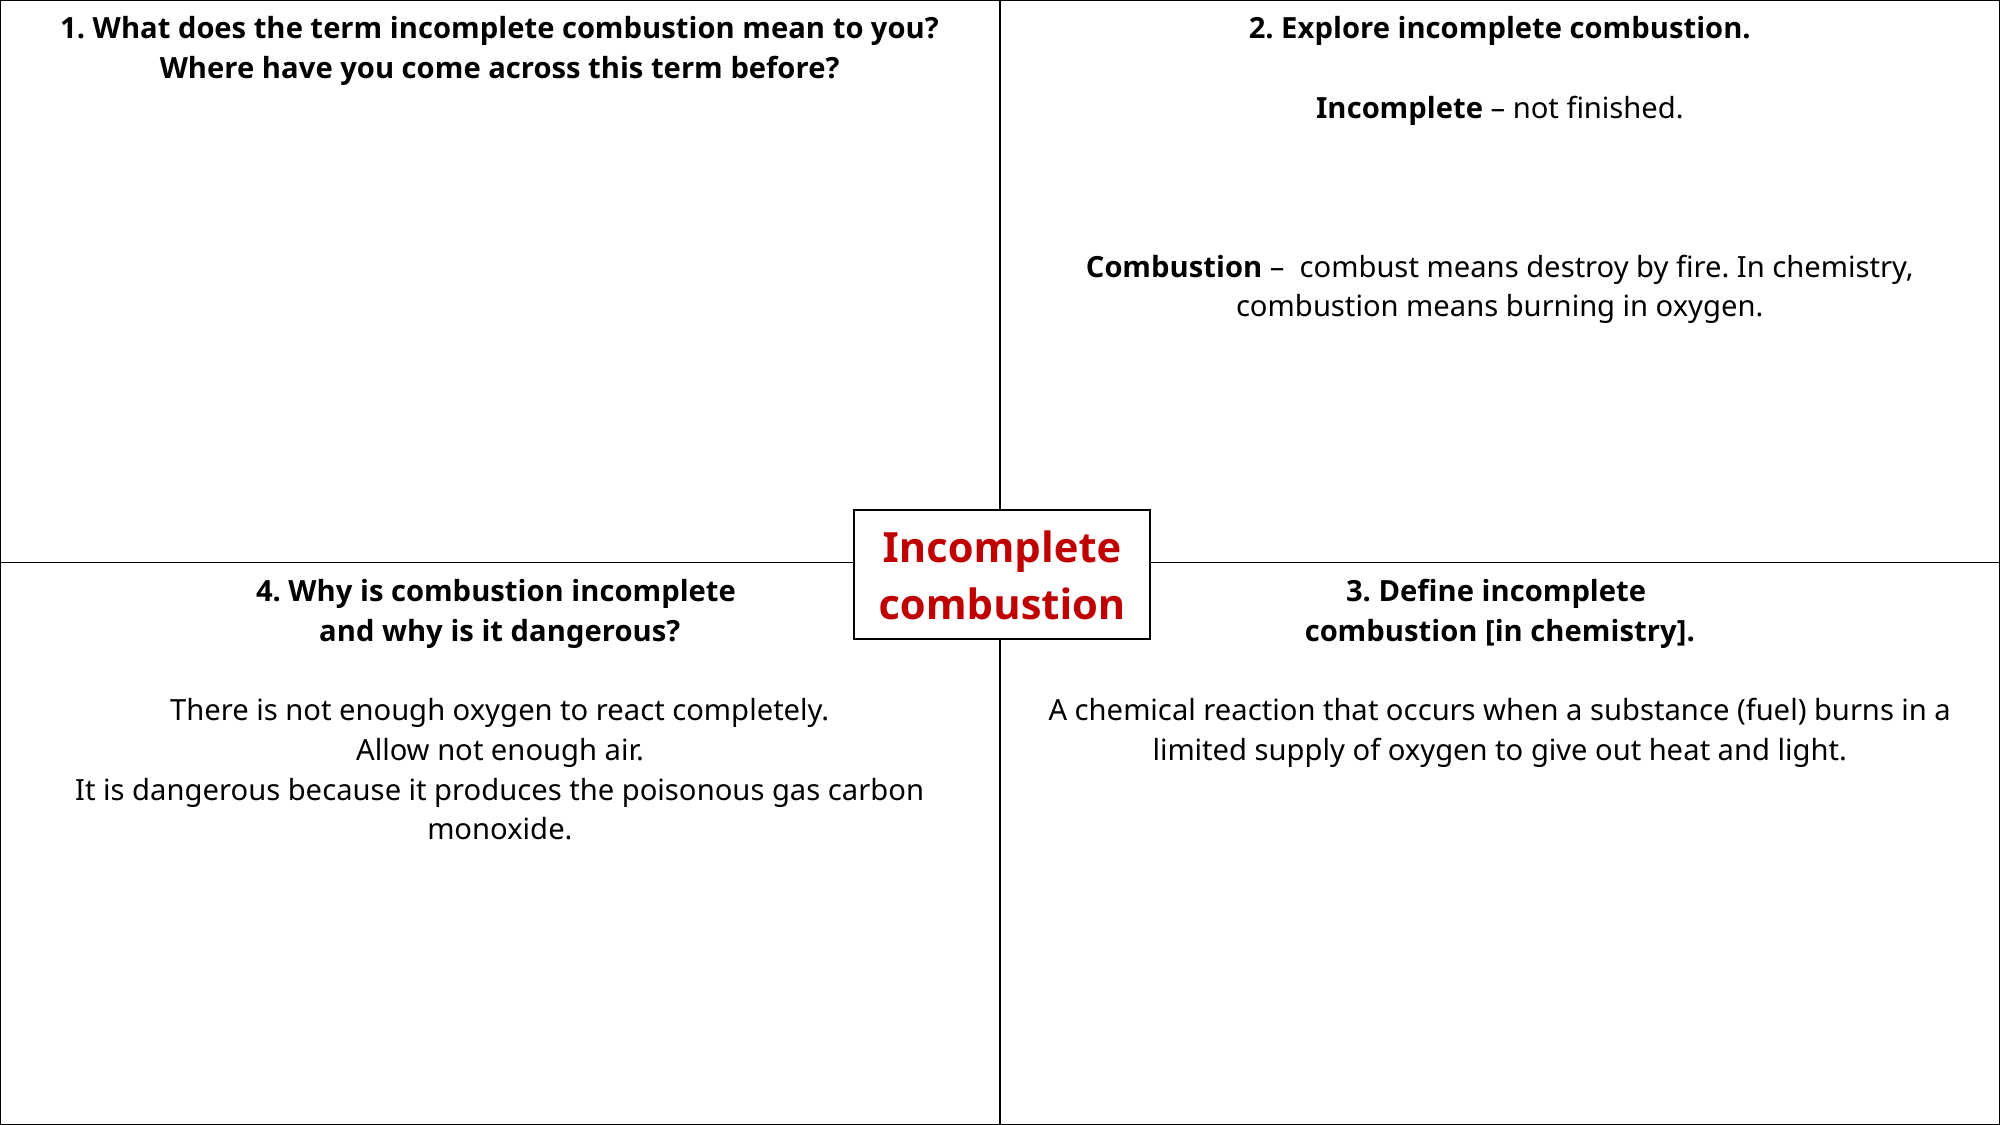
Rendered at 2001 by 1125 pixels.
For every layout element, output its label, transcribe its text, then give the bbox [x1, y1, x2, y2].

table_cell 4. Why is combustion incomplete and why is it dangerous? There is not enough oxygen to react completely. Allow not enough air. It is dangerous because it produces the poisonous gas carbon monoxide. [1, 563, 999, 1124]
table_cell 3. Define incomplete combustion [in chemistry]. A chemical reaction that occurs when a substance (fuel) burns in a limited supply of oxygen to give out heat and light. [1001, 563, 1999, 1124]
table_header 1. What does the term incomplete combustion mean to you? Where have you come across this term before? [1, 1, 999, 562]
table_header Incomplete combustion [855, 511, 1149, 638]
table_header 2. Explore incomplete combustion. Incomplete – not finished. Combustion – combust means destroy by fire. In chemistry, combustion means burning in oxygen. [1001, 1, 1999, 562]
